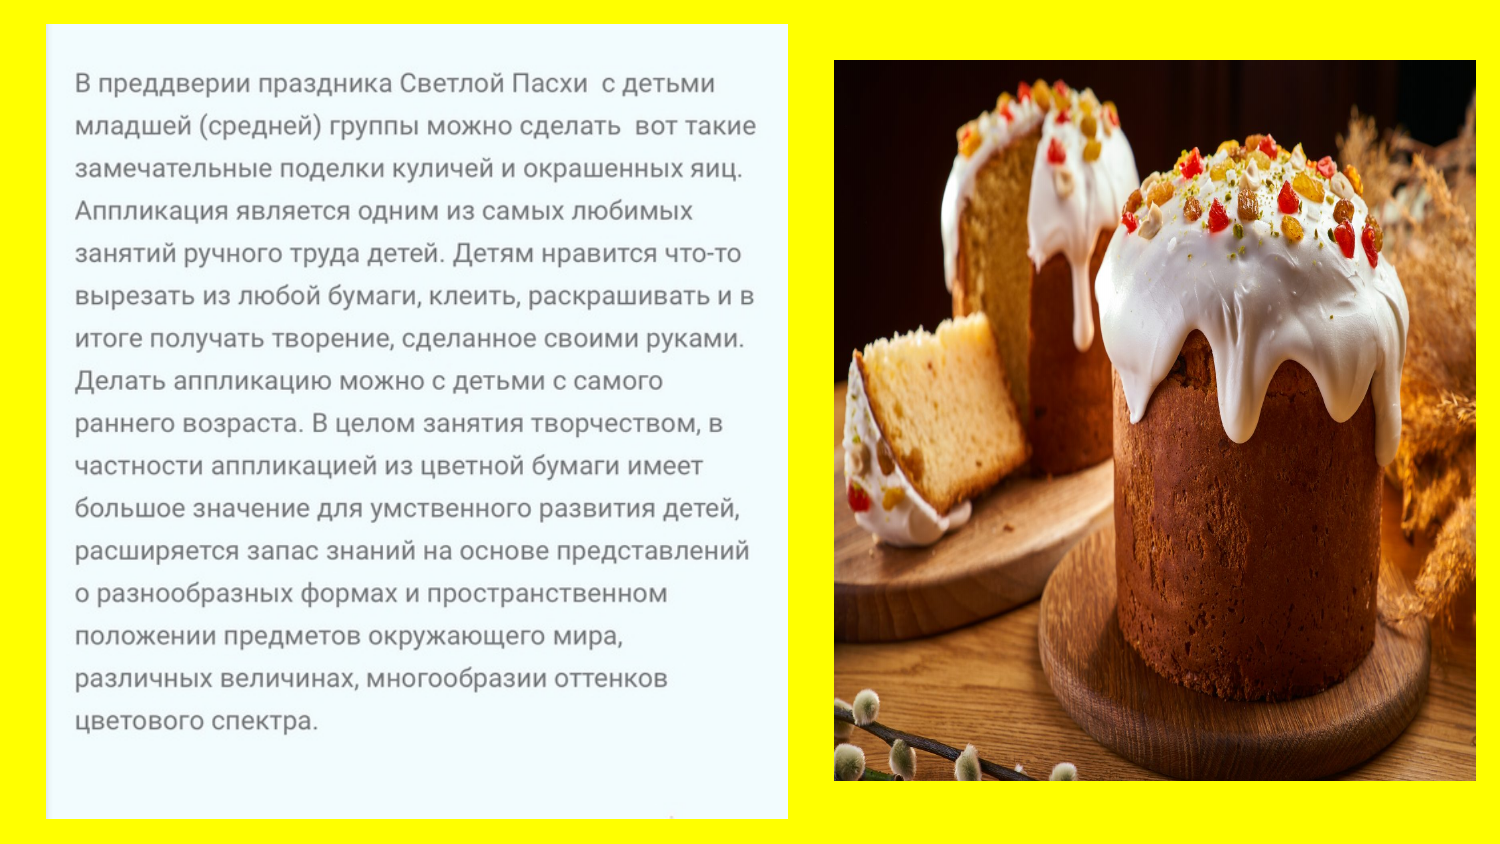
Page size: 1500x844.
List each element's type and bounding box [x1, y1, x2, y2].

picture [45, 24, 789, 819]
picture [834, 60, 1476, 781]
